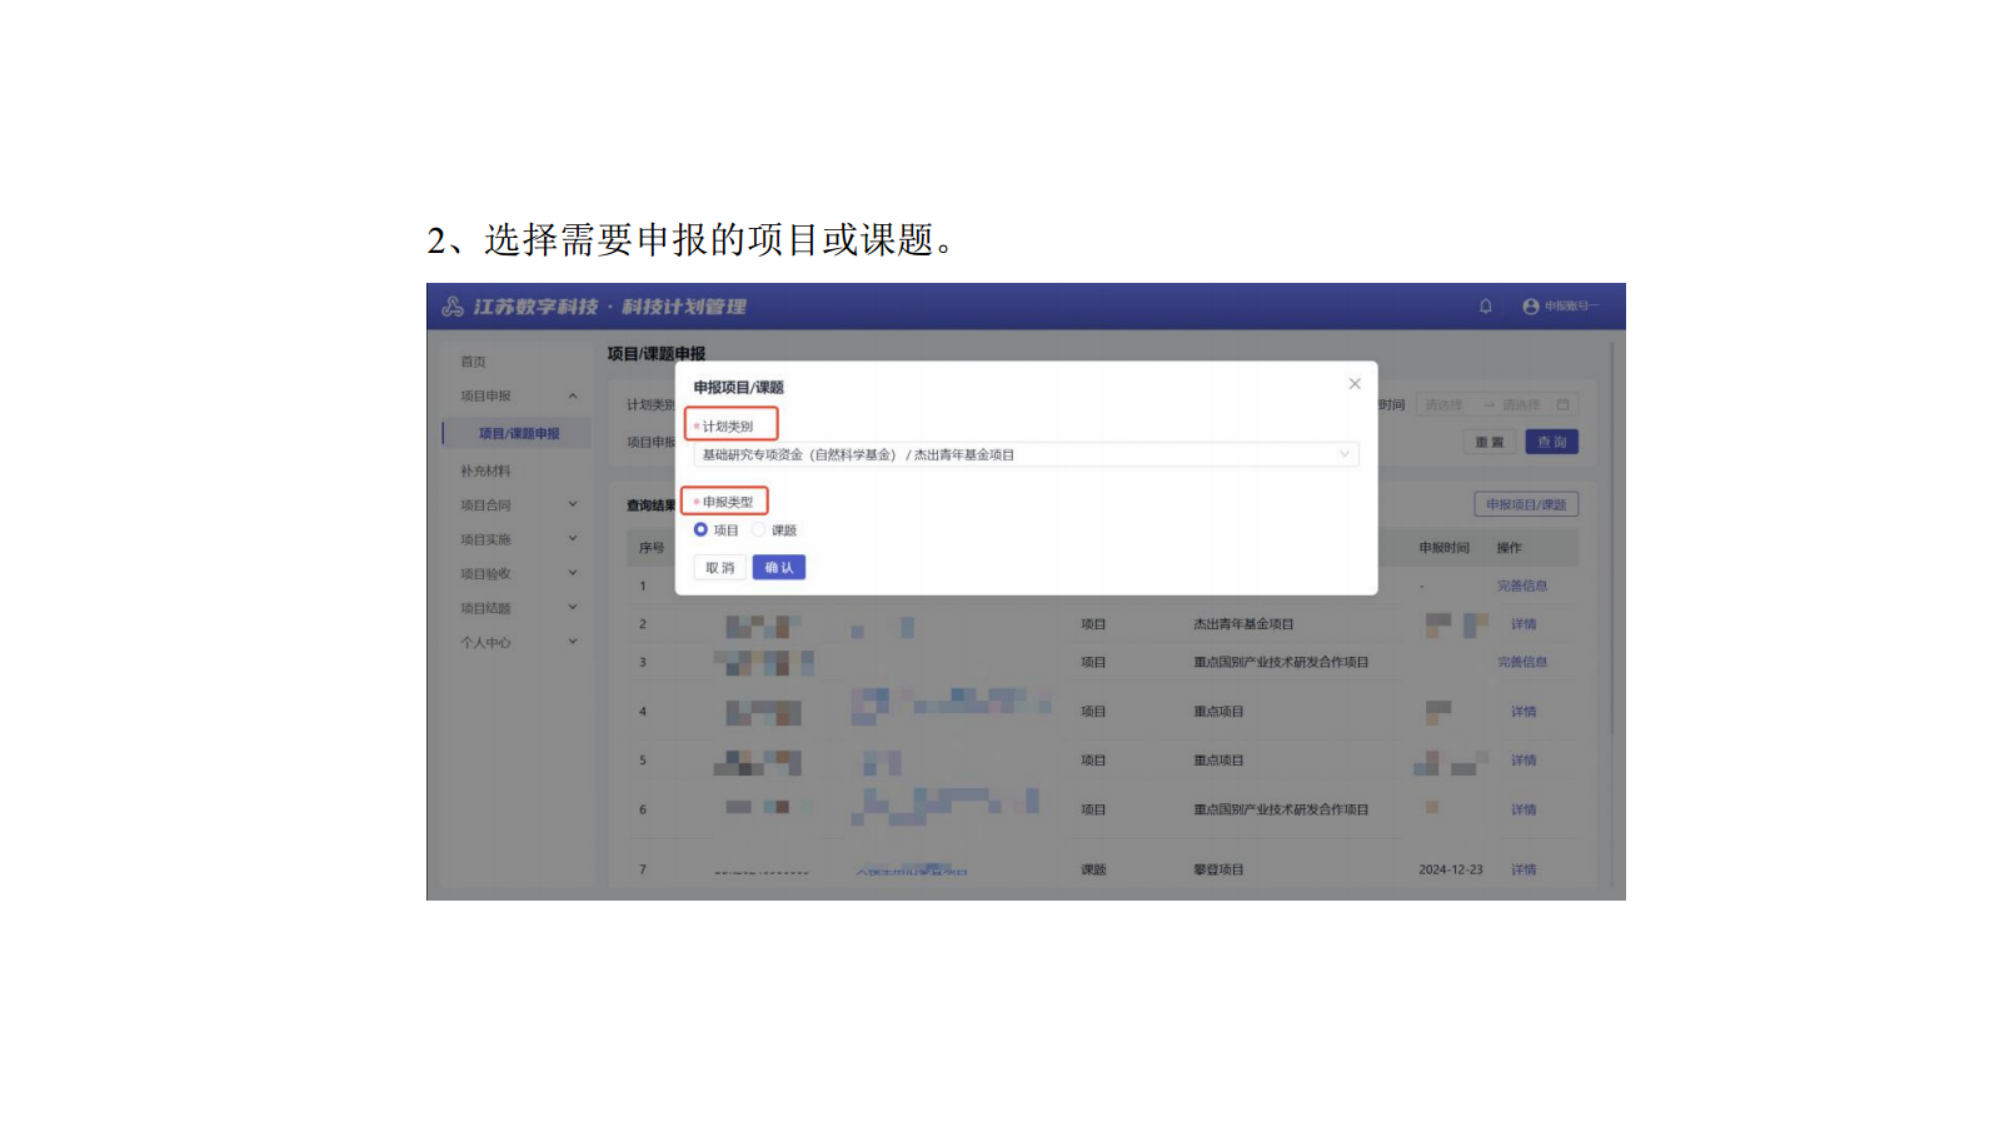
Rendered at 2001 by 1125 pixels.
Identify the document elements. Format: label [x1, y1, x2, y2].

picture [339, 208, 1660, 917]
